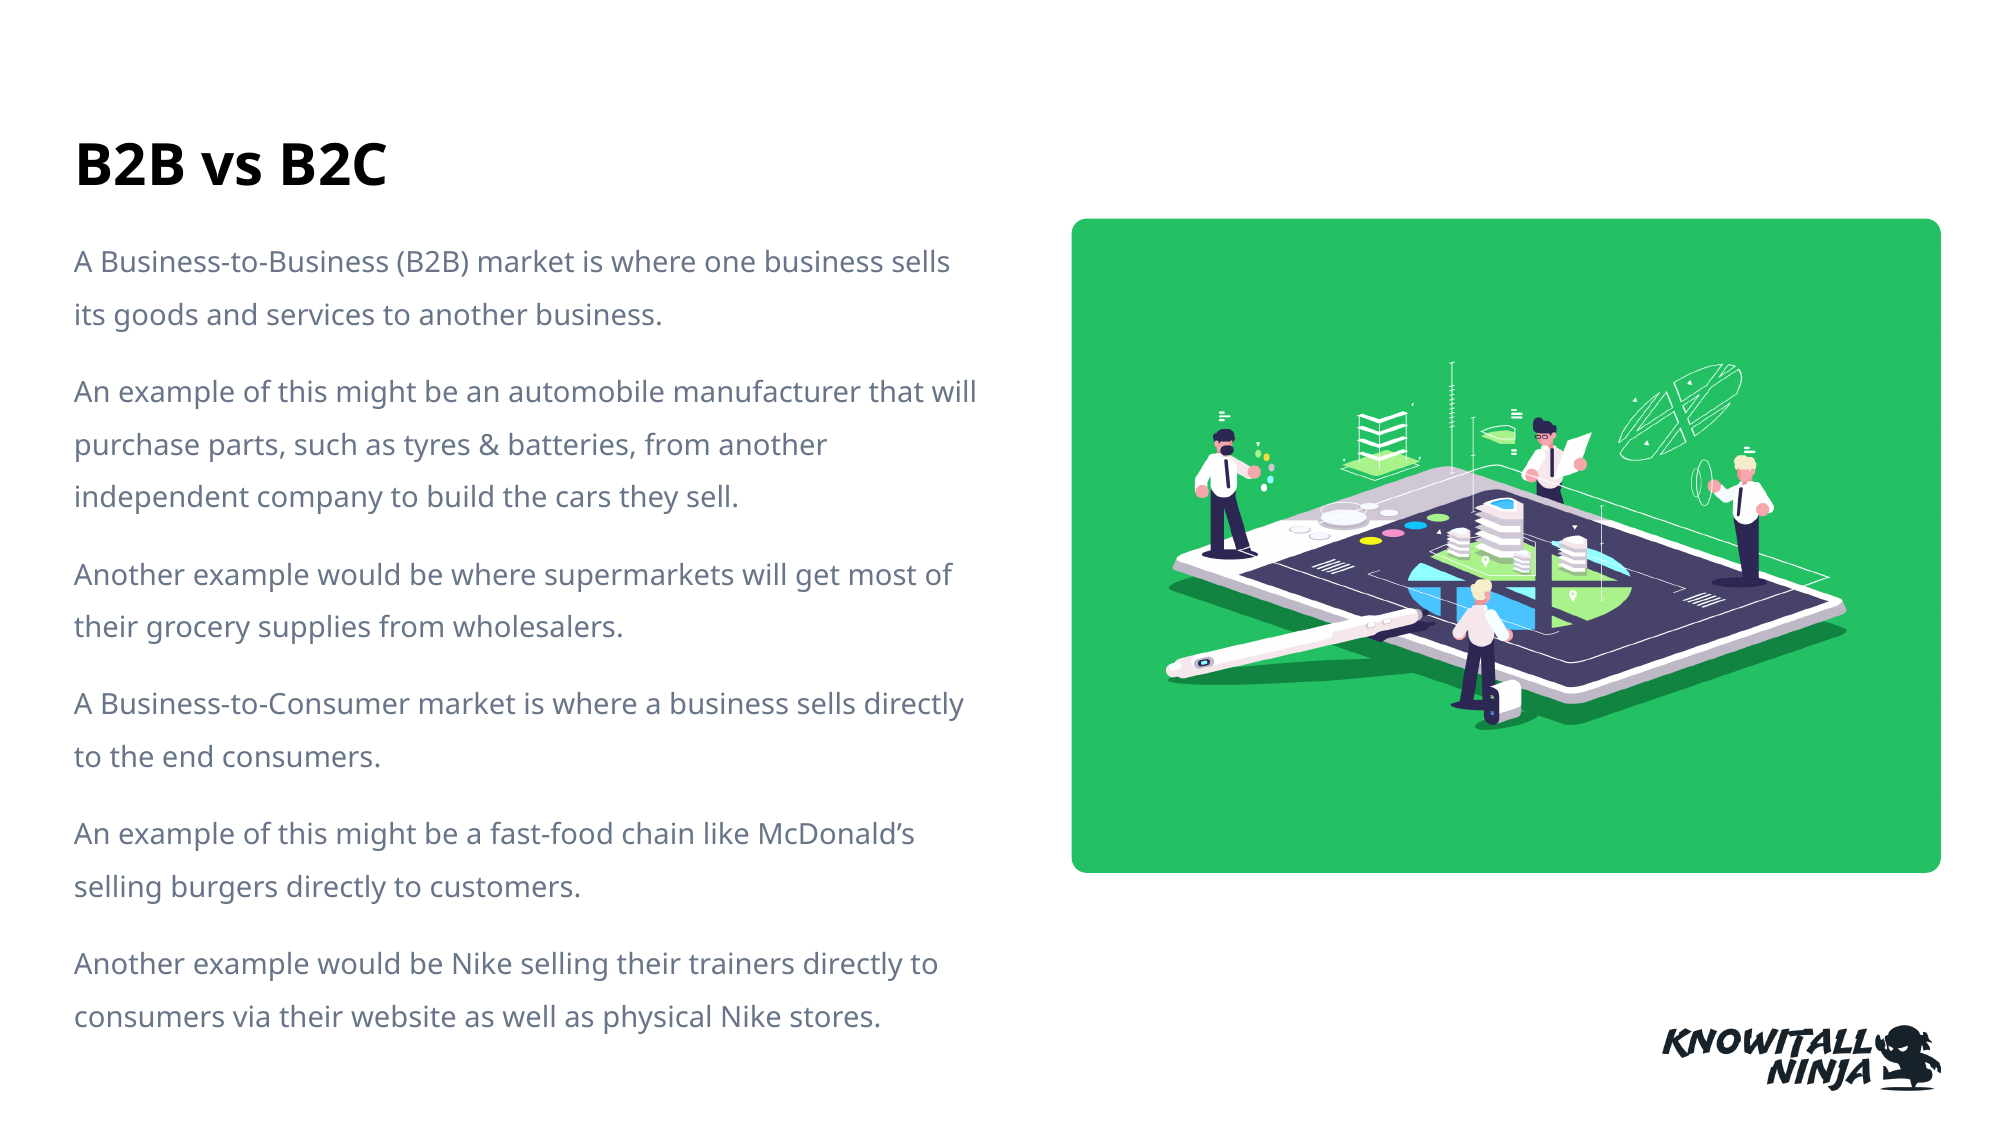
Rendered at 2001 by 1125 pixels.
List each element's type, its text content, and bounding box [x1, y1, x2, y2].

picture [1071, 218, 1942, 874]
picture [1662, 1025, 1941, 1091]
title B2B vs B2C [59, 117, 1000, 206]
list A Business-to-Business (B2B) market is where one business sells its goods and services to another business. An example of this might be an automobile manufacturer that will purchase parts, such as tyres & batteries, from another independent company to build the cars they sell. Another example would be where supermarkets will get most of their grocery supplies from wholesalers. A Business-to-Consumer market is where a business sells directly to the end consumers. An example of this might be a fast-food chain like McDonald’s selling burgers directly to customers. Another example would be Nike selling their trainers directly to consumers via their website as well as physical Nike stores. [59, 218, 1000, 1091]
